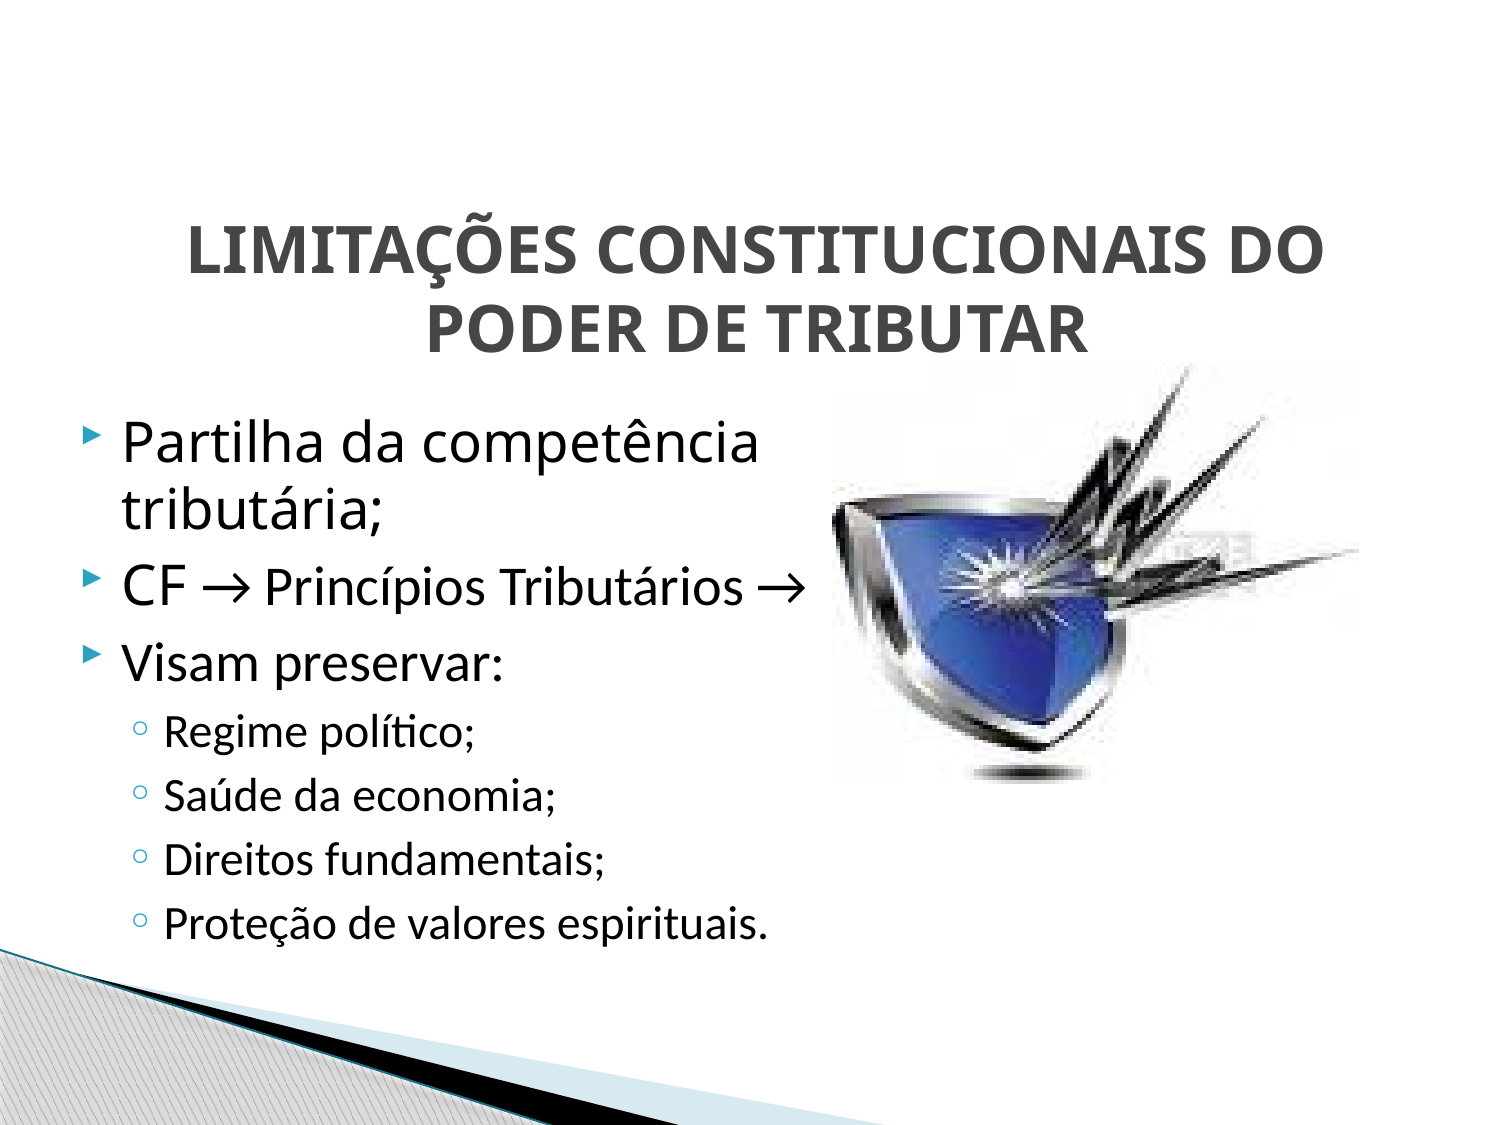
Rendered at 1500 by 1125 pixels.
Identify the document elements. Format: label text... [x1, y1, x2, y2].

title LIMITAÇÕES CONSTITUCIONAIS DO PODER DE TRIBUTAR [82, 199, 1432, 375]
picture [831, 362, 1359, 785]
list Partilha da competência tributária; CF → Princípios Tributários → Visam preservar: Regime político; Saúde da economia; Direitos fundamentais; Proteção de valores espirituais. [46, 398, 914, 1079]
